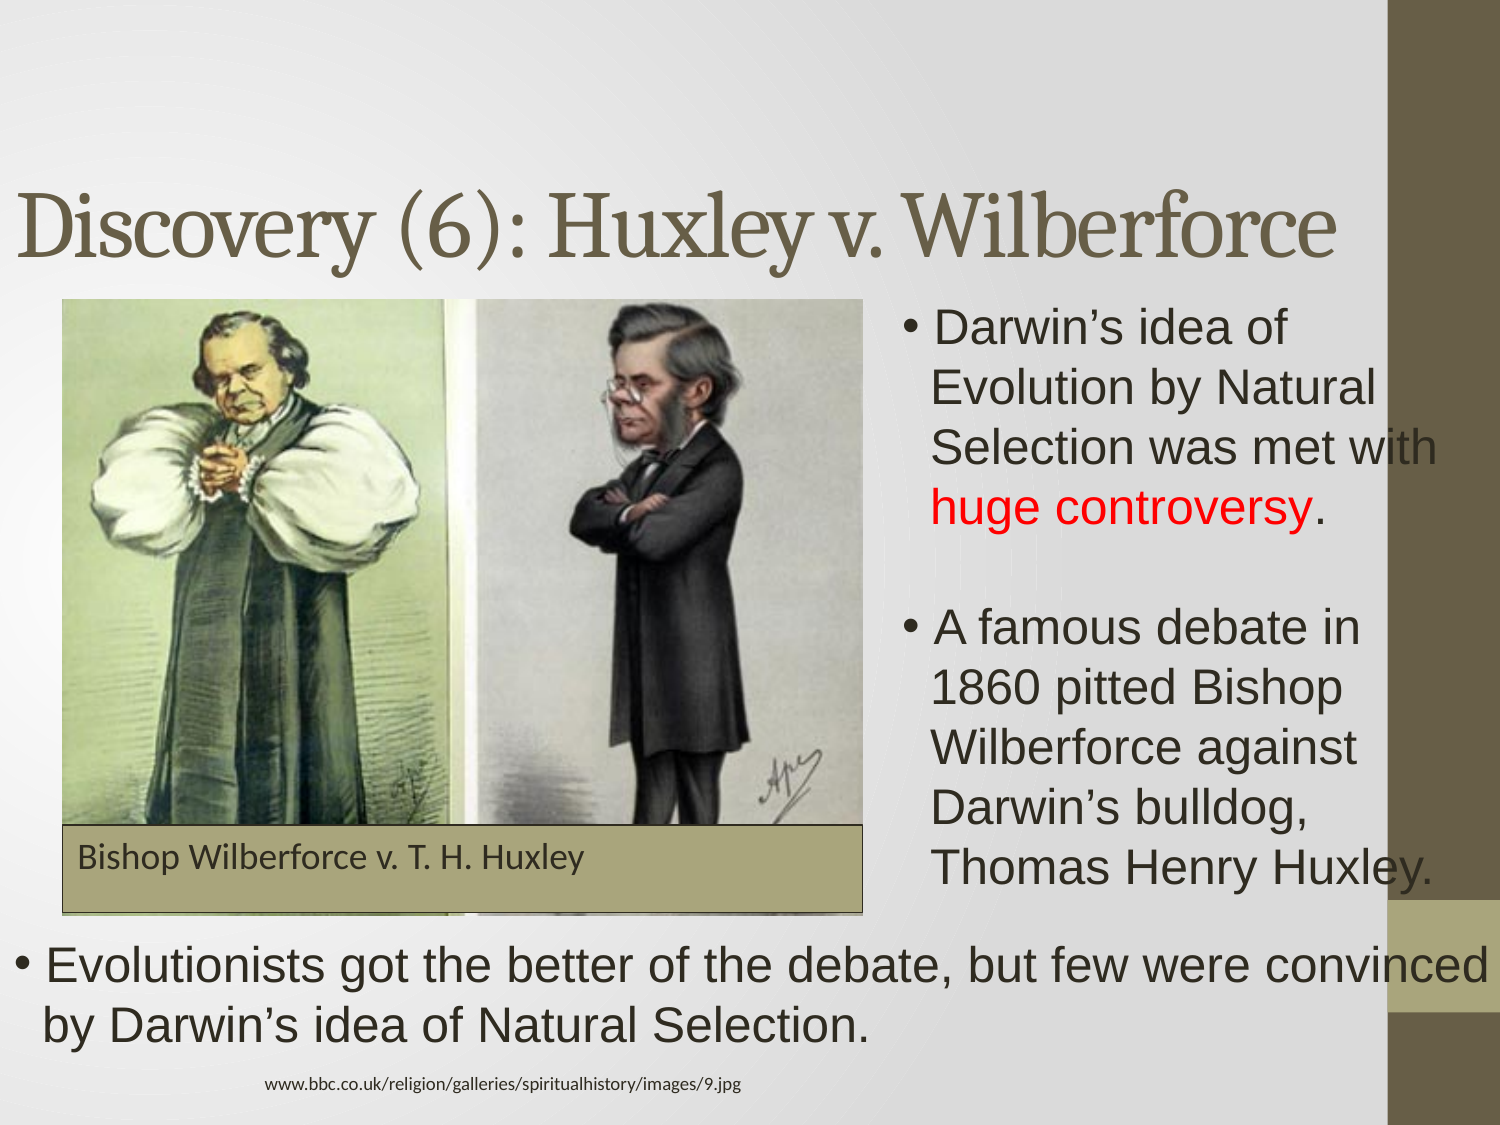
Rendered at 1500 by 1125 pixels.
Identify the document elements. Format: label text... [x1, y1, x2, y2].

text_box www.bbc.co.uk/religion/galleries/spiritualhistory/images/9.jpg [249, 1064, 1000, 1102]
title Discovery (6): Huxley v. Wilberforce [0, 137, 1500, 300]
text_box Evolutionists got the better of the debate, but few were convinced by Darwin’s idea of Natural Selection. [0, 924, 1500, 1060]
picture [61, 299, 863, 916]
text_box Darwin’s idea of Evolution by Natural Selection was met with huge controversy. A famous debate in 1860 pitted Bishop Wilberforce against Darwin’s bulldog, Thomas Henry Huxley. [887, 287, 1488, 924]
